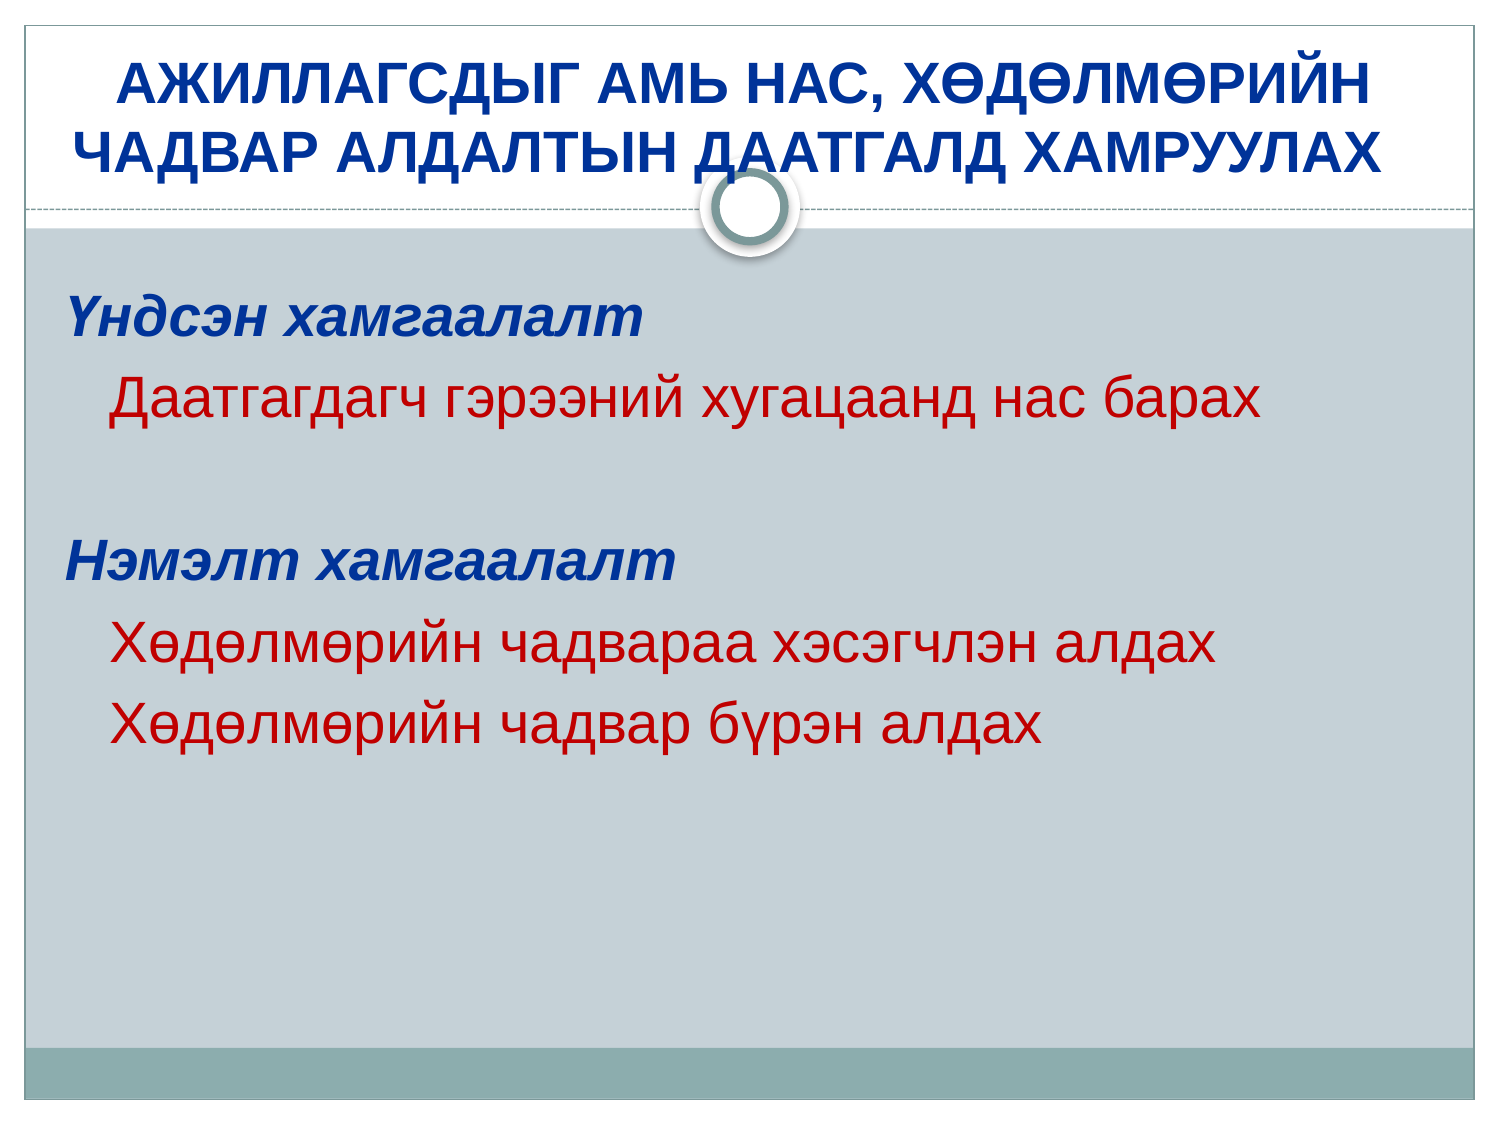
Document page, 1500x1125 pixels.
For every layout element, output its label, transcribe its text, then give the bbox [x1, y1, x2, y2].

list АЖИЛЛАГСДЫГ АМЬ НАС, ХӨДӨЛМӨРИЙН ЧАДВАР АЛДАЛТЫН ДААТГАЛД ХАМРУУЛАХ Үндсэн хамгаалалт Даатгагдагч гэрээний хугацаанд нас барах Нэмэлт хамгаалалт Хөдөлмөрийн чадвараа хэсэгчлэн алдах Хөдөлмөрийн чадвар бүрэн алдах [50, 37, 1438, 963]
